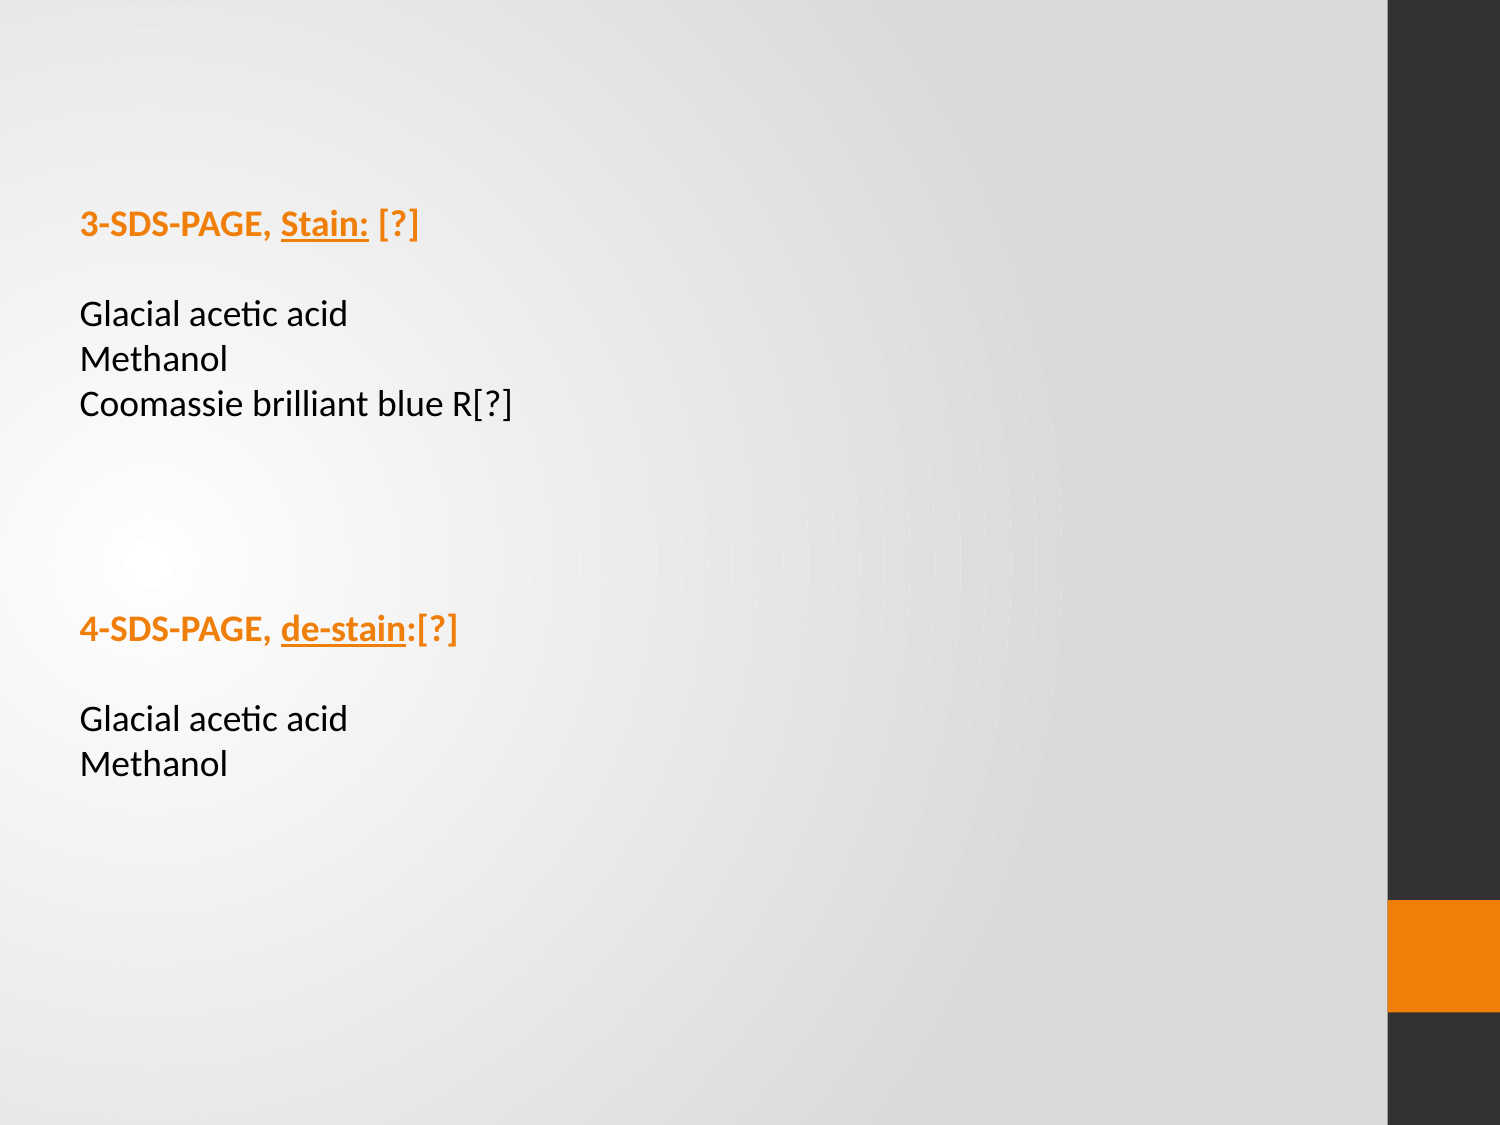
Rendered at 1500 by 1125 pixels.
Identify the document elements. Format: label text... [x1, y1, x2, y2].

text_box 3-SDS-PAGE, Stain: [?] Glacial acetic acid Methanol Coomassie brilliant blue R[?] 4-SDS-PAGE, de-stain:[?] Glacial acetic acid Methanol [64, 101, 1294, 792]
